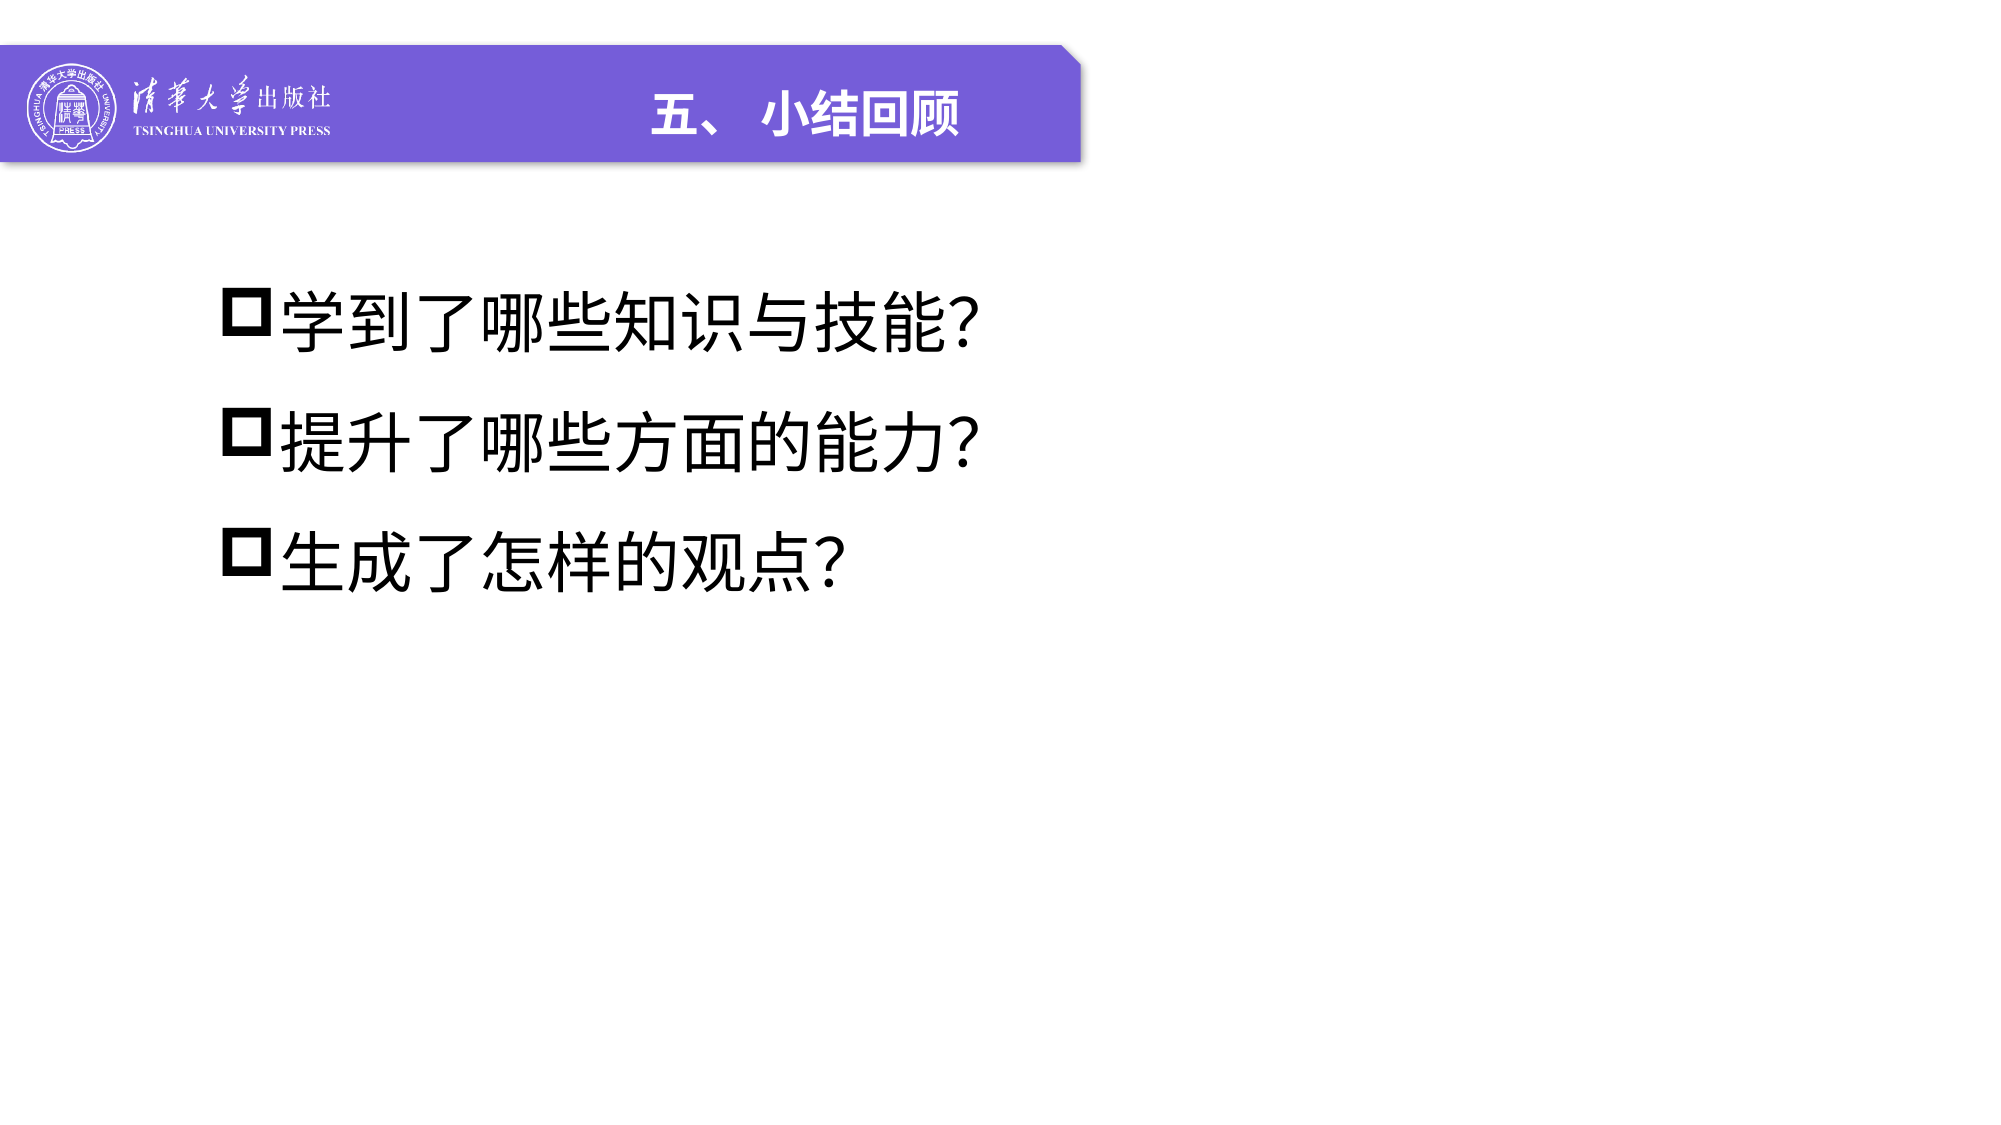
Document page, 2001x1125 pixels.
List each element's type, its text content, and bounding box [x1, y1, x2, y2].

text_box 学到了哪些知识与技能？ 提升了哪些方面的能力？ 生成了怎样的观点？ [202, 233, 1826, 609]
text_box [0, 44, 1081, 163]
picture [24, 63, 332, 154]
